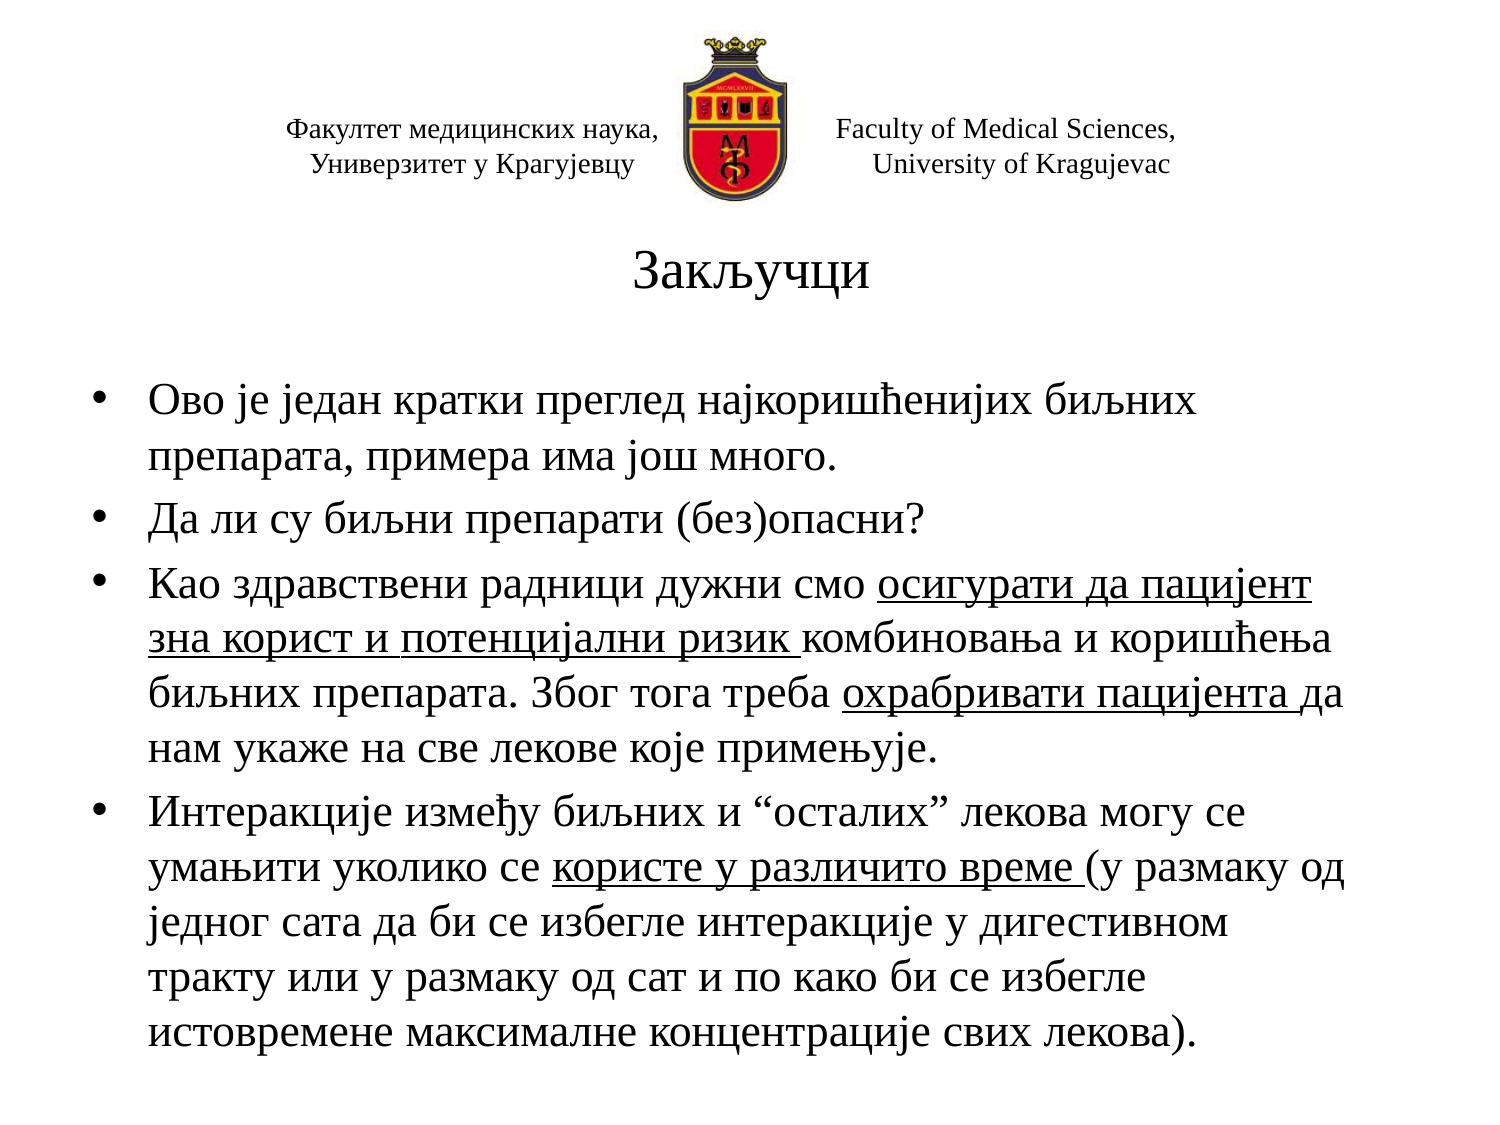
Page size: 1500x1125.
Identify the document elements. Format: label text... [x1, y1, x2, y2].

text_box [253, 30, 1223, 209]
list Ово је један кратки преглед најкоришћенијих биљних препарата, примера има још много. Да ли су биљни препарати (без)опасни? Као здравствени радници дужни смо осигурати да пацијент зна корист и потенцијални ризик комбиновања и коришћења биљних препарата. Због тога треба охрабривати пацијента да нам укаже на све лекове које примењује. Интеракције између биљних и “осталих” лекова могу се умањити уколико се користе у различито време (у размаку од једног сата да би се избегле интеракције у дигестивном тракту или у размаку од сат и по како би се избегле истовремене максималне концентрације свих лекова). [76, 361, 1366, 1125]
title Закључци [76, 172, 1427, 361]
